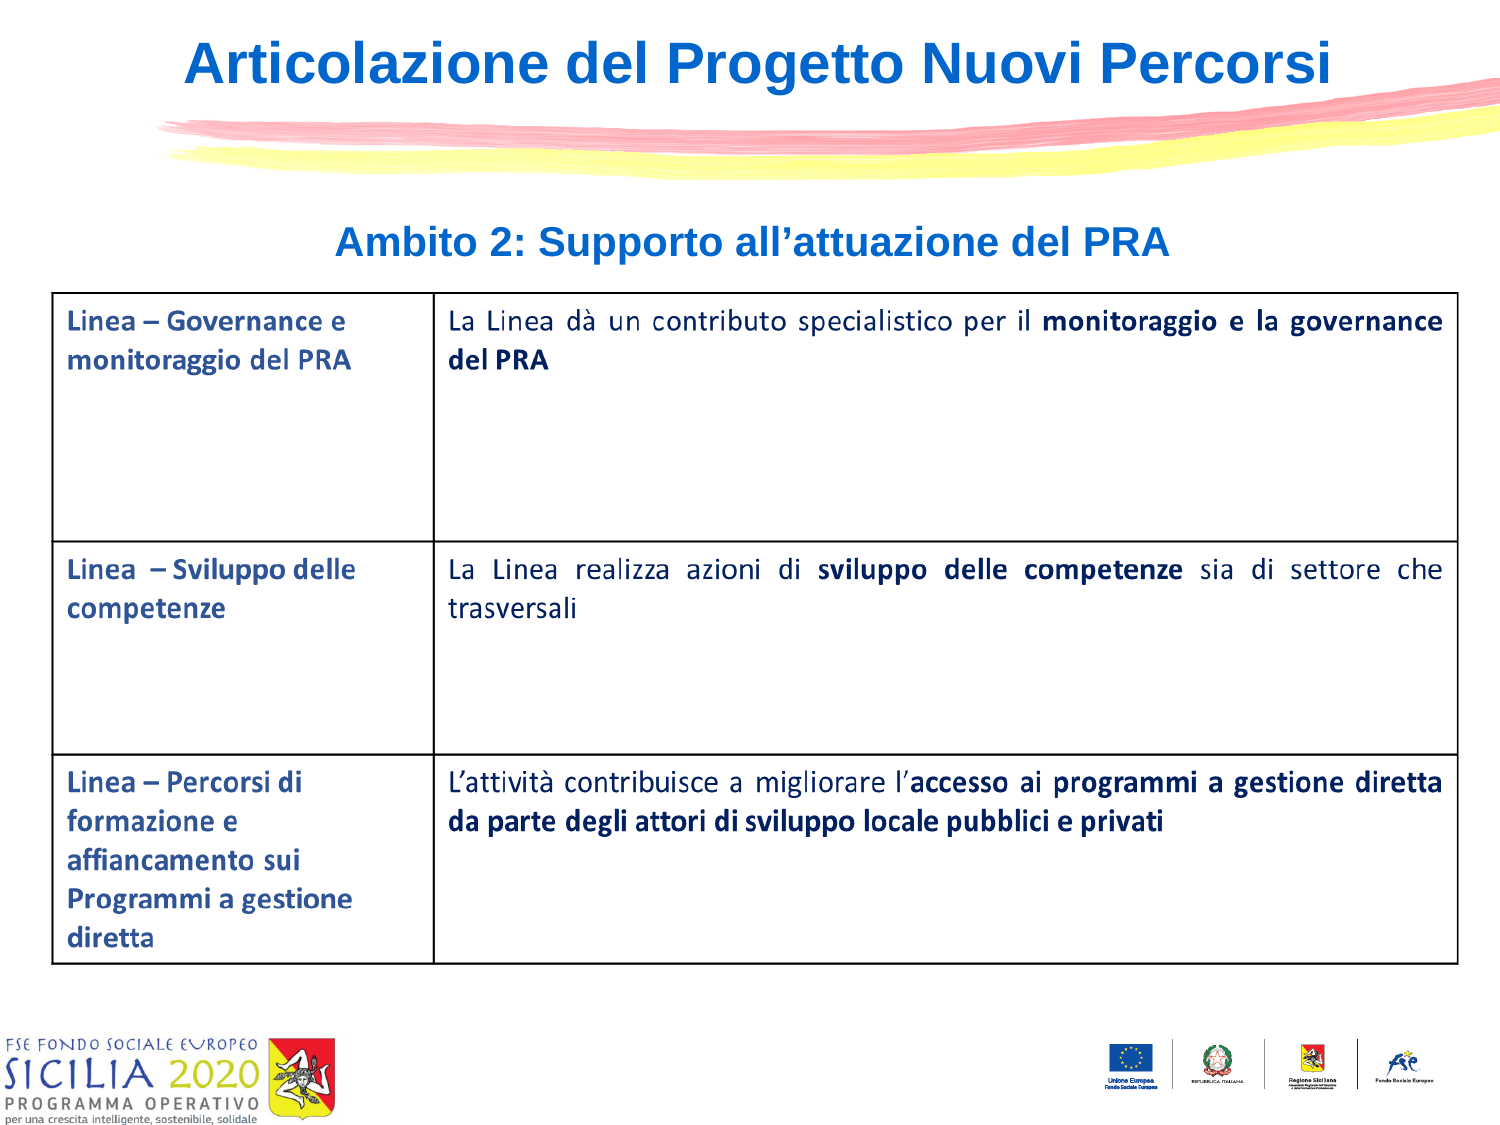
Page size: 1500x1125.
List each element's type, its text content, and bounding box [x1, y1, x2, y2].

text_box Articolazione del Progetto Nuovi Percorsi [32, 17, 1486, 102]
picture [100, 77, 1500, 184]
picture [50, 290, 1459, 976]
picture [1080, 1034, 1447, 1107]
text_box Ambito 2: Supporto all’attuazione del PRA [47, 206, 1459, 272]
picture [0, 1031, 348, 1125]
